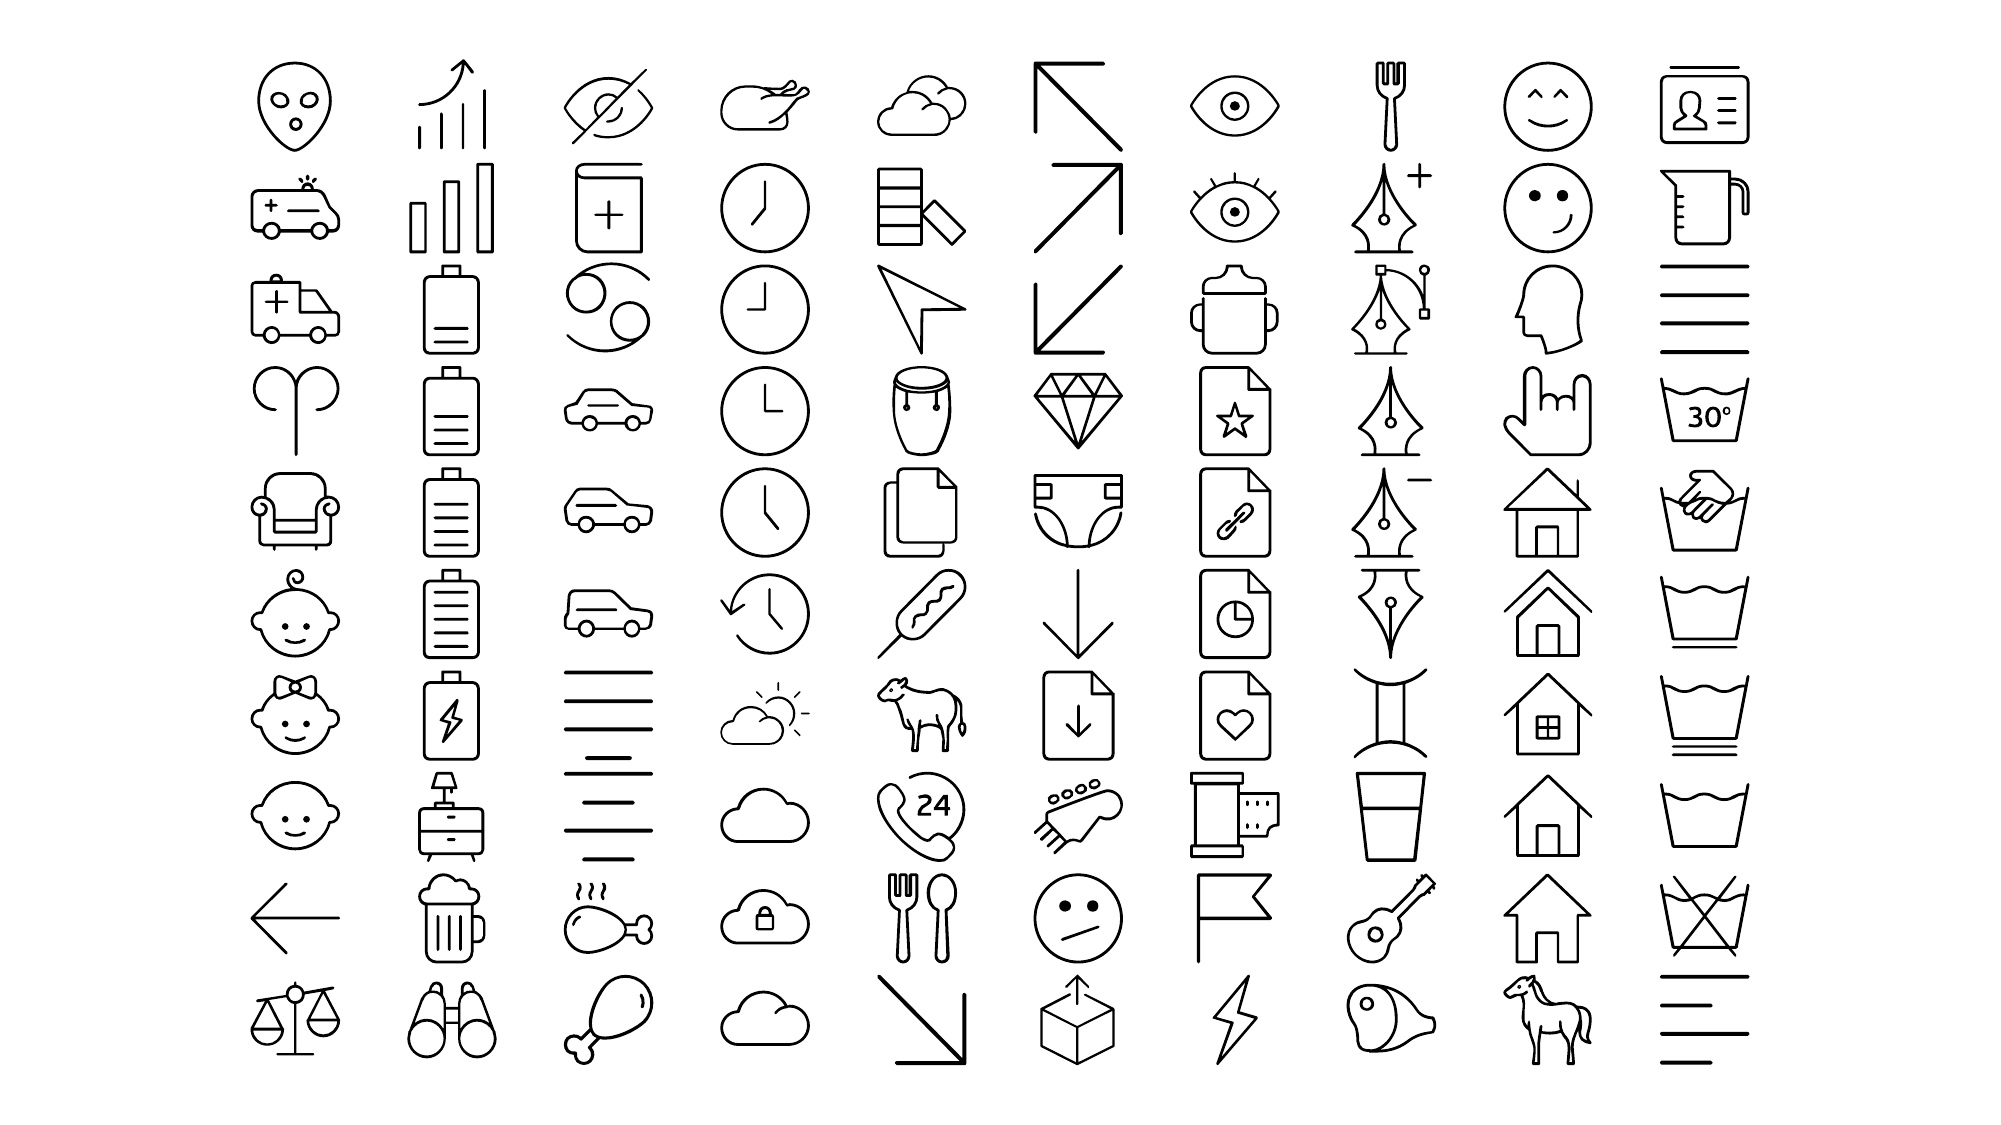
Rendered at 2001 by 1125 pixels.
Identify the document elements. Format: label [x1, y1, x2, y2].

text_box [252, 366, 340, 457]
text_box [877, 677, 967, 753]
text_box [877, 75, 967, 136]
text_box [1065, 974, 1089, 1006]
text_box [582, 857, 635, 862]
text_box [1199, 670, 1272, 761]
text_box [476, 162, 494, 254]
text_box [461, 102, 465, 150]
text_box [407, 981, 497, 1059]
text_box [250, 981, 341, 1056]
text_box [1407, 478, 1433, 482]
text_box [1659, 350, 1750, 355]
text_box [1061, 783, 1088, 800]
text_box [1033, 873, 1123, 964]
text_box [565, 262, 650, 314]
text_box [1514, 264, 1584, 355]
text_box [563, 727, 654, 732]
text_box [1659, 674, 1750, 740]
text_box [877, 568, 967, 660]
text_box [563, 589, 654, 638]
text_box [418, 771, 485, 862]
text_box [1503, 569, 1593, 613]
text_box [1503, 974, 1592, 1066]
text_box [720, 264, 810, 355]
text_box [1040, 993, 1115, 1066]
text_box [1659, 264, 1750, 269]
text_box [1659, 575, 1750, 641]
text_box [563, 69, 647, 145]
text_box [585, 756, 632, 761]
text_box [877, 264, 967, 355]
text_box [1351, 264, 1431, 355]
text_box [1659, 377, 1750, 443]
text_box [566, 301, 651, 353]
text_box [720, 787, 810, 843]
text_box [1357, 366, 1424, 457]
text_box [1034, 789, 1123, 855]
text_box [1190, 75, 1280, 137]
text_box [1034, 162, 1123, 254]
text_box [765, 696, 796, 727]
text_box [720, 467, 810, 558]
text_box [720, 990, 810, 1046]
text_box [877, 974, 967, 1066]
text_box [250, 472, 341, 551]
text_box [1042, 568, 1114, 660]
text_box [1659, 1060, 1713, 1065]
text_box [1503, 61, 1593, 152]
text_box [422, 264, 480, 355]
text_box [888, 873, 919, 964]
text_box [1088, 779, 1101, 790]
text_box [926, 873, 958, 964]
text_box [1190, 297, 1279, 355]
text_box [1199, 568, 1272, 660]
text_box [1033, 372, 1123, 450]
text_box [1353, 668, 1428, 759]
text_box [1659, 293, 1750, 298]
text_box [563, 670, 654, 675]
text_box [1659, 169, 1750, 246]
text_box [720, 79, 810, 131]
text_box [883, 467, 958, 558]
text_box [1659, 783, 1750, 848]
text_box [250, 882, 341, 955]
text_box [257, 61, 332, 152]
text_box [250, 273, 341, 345]
text_box [720, 162, 810, 254]
text_box [418, 59, 474, 107]
text_box [563, 974, 654, 1066]
text_box [1659, 321, 1750, 326]
text_box [720, 366, 810, 457]
text_box [563, 699, 654, 704]
text_box [600, 882, 607, 901]
text_box [563, 771, 654, 776]
text_box [422, 670, 480, 761]
text_box [877, 167, 966, 246]
text_box [576, 882, 582, 901]
text_box [575, 162, 643, 254]
text_box [1516, 586, 1580, 657]
text_box [1190, 172, 1280, 243]
text_box [1346, 983, 1437, 1053]
text_box [1659, 875, 1750, 957]
text_box [563, 487, 654, 534]
text_box [1659, 469, 1750, 552]
text_box [563, 388, 654, 432]
text_box [1351, 162, 1417, 254]
text_box [1503, 162, 1593, 254]
text_box [1503, 774, 1593, 857]
text_box [1190, 771, 1280, 859]
text_box [422, 568, 480, 660]
text_box [1355, 771, 1427, 862]
text_box [563, 828, 654, 833]
text_box [1671, 753, 1738, 757]
text_box [720, 889, 810, 945]
text_box [442, 180, 461, 254]
text_box [1042, 670, 1115, 761]
text_box [1659, 1031, 1750, 1036]
text_box [582, 800, 635, 805]
text_box [1503, 366, 1592, 457]
text_box [563, 905, 654, 954]
text_box [1196, 873, 1272, 964]
text_box [1351, 467, 1417, 558]
text_box [720, 705, 785, 745]
text_box [720, 573, 810, 655]
text_box [1659, 974, 1750, 979]
text_box [588, 882, 594, 901]
text_box [1212, 974, 1258, 1066]
text_box [1357, 568, 1424, 660]
text_box [1346, 873, 1437, 964]
text_box [1503, 873, 1592, 964]
text_box [1199, 366, 1272, 457]
text_box [250, 177, 341, 240]
text_box [409, 201, 427, 254]
text_box [1503, 467, 1592, 558]
text_box [1033, 474, 1123, 549]
text_box [1375, 61, 1406, 152]
text_box [1033, 61, 1123, 152]
text_box [250, 675, 341, 755]
text_box [876, 771, 966, 862]
text_box [1201, 264, 1267, 295]
text_box [1199, 467, 1272, 558]
text_box [422, 366, 480, 457]
text_box [250, 781, 341, 851]
text_box [593, 89, 654, 139]
text_box [418, 873, 486, 964]
text_box [892, 366, 952, 457]
text_box [422, 467, 480, 558]
text_box [418, 125, 422, 150]
text_box [1659, 75, 1750, 145]
text_box [1033, 264, 1123, 355]
text_box [1503, 673, 1593, 756]
text_box [1407, 162, 1433, 189]
text_box [1659, 1003, 1713, 1008]
text_box [250, 568, 341, 658]
